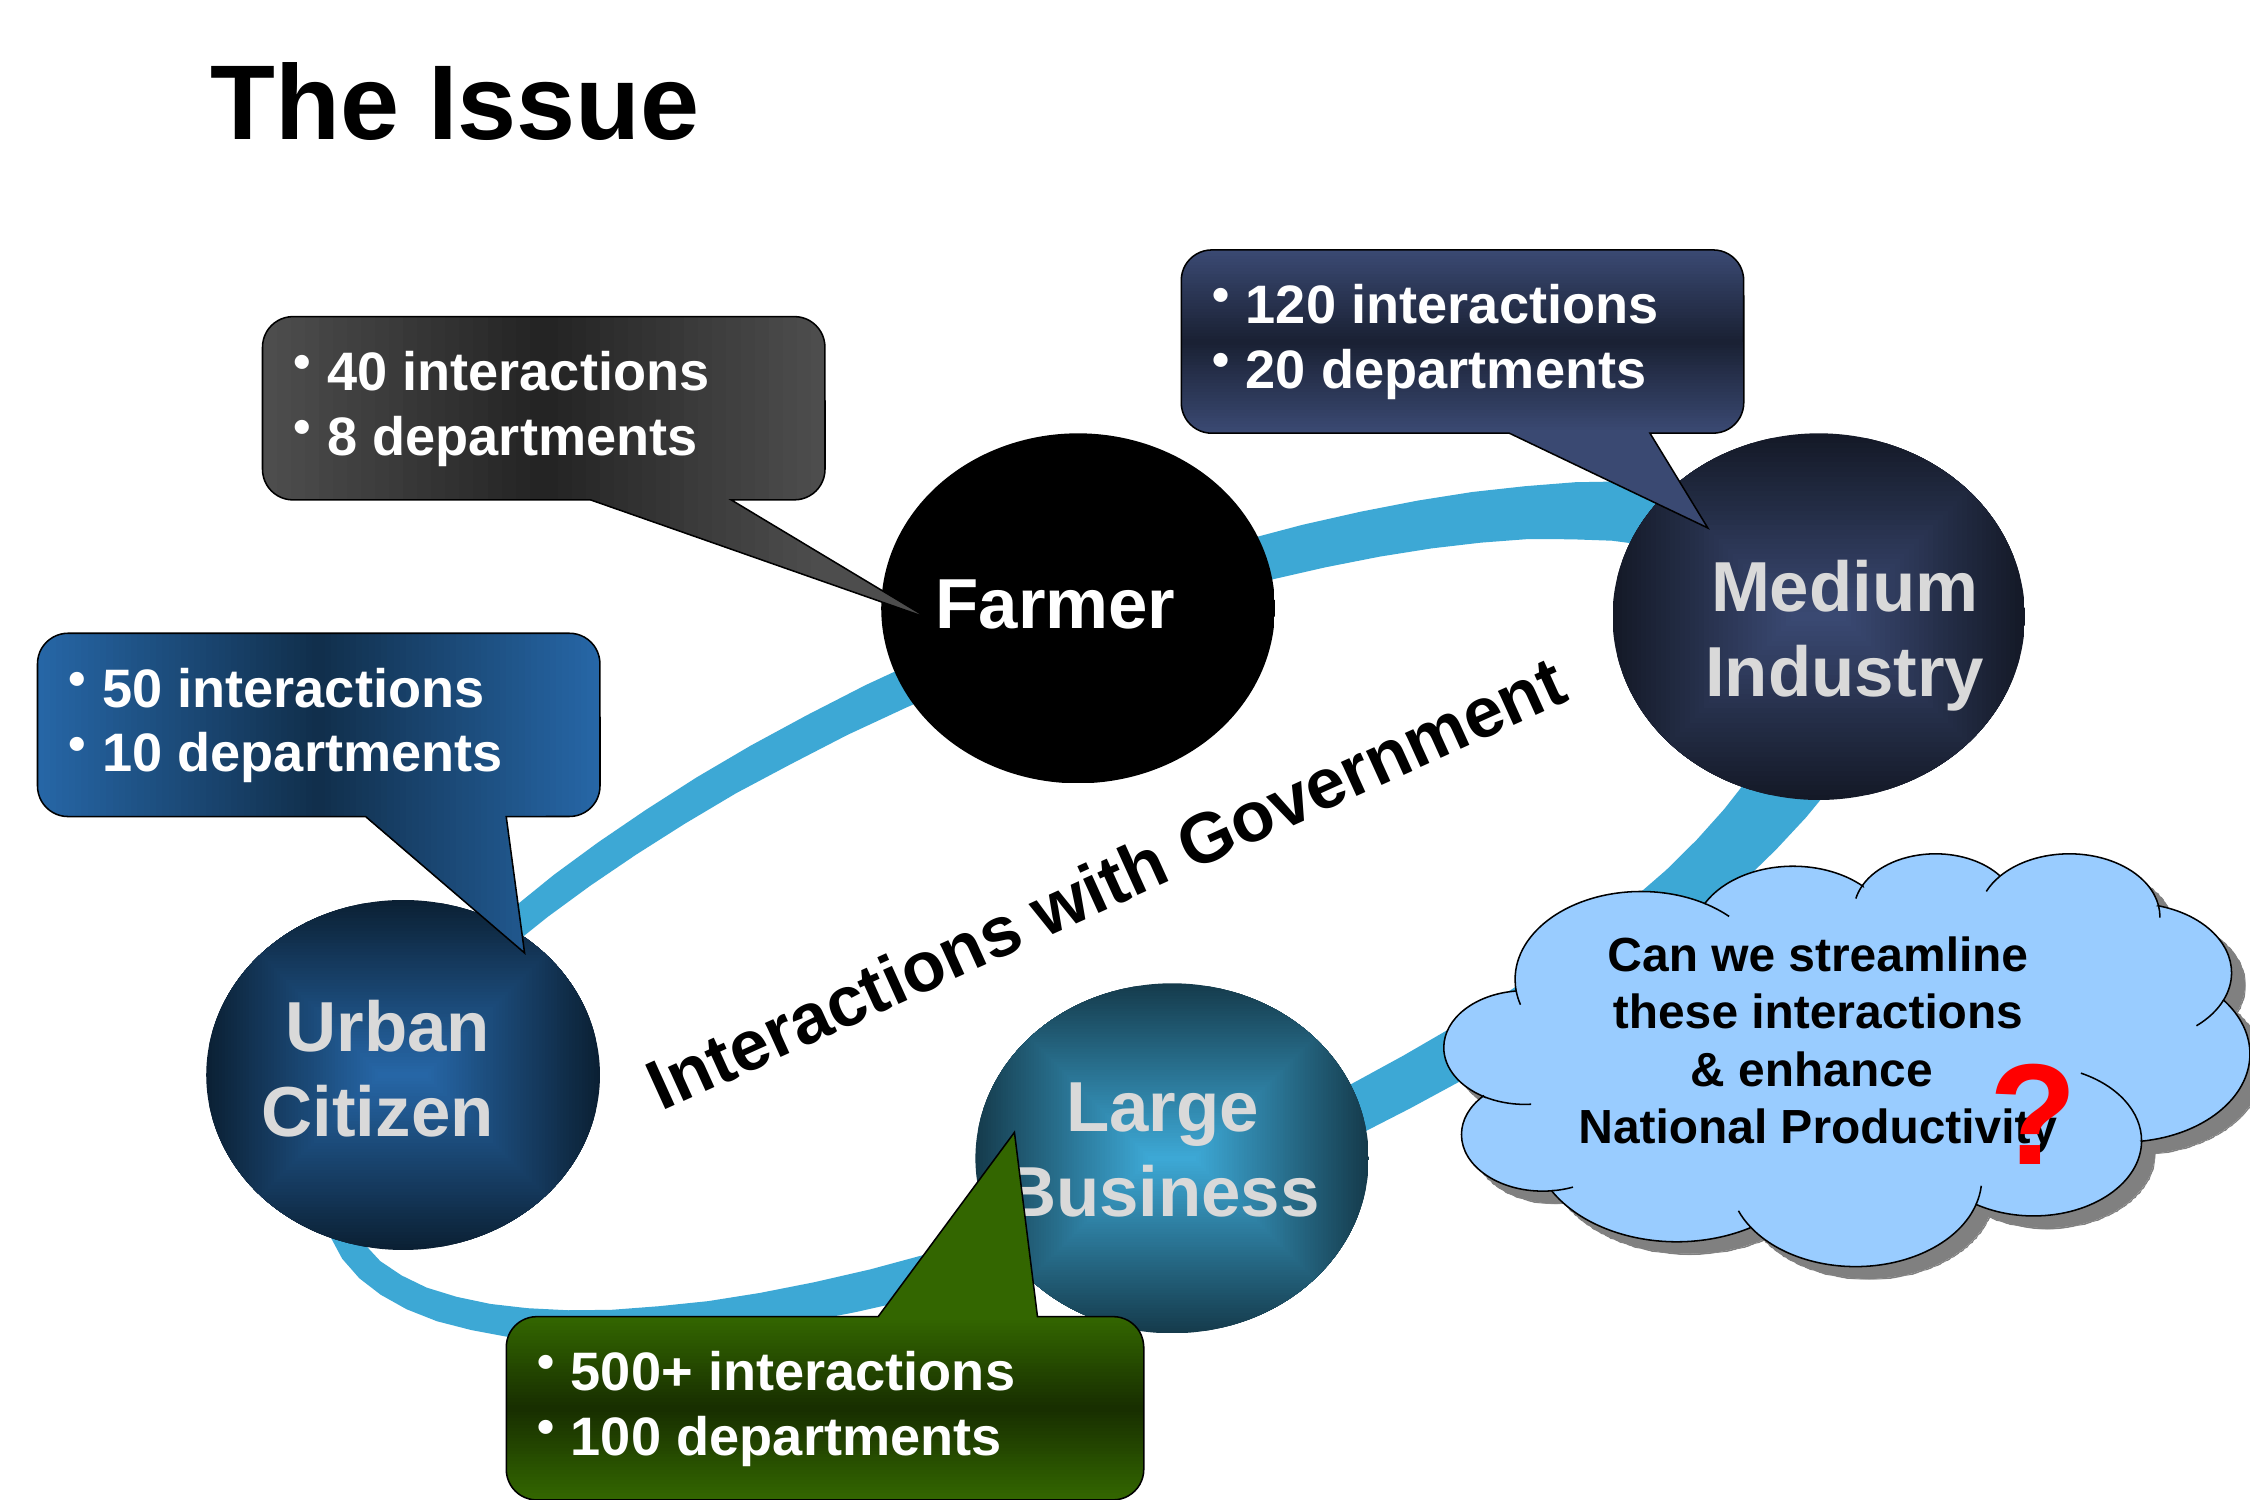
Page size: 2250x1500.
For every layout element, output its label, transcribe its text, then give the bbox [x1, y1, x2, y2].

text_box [205, 433, 2026, 1334]
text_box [1443, 853, 2250, 1267]
text_box 40 interactions 8 departments [262, 316, 826, 430]
text_box 120 interactions 20 departments [1181, 249, 1744, 430]
title The Issue [210, 33, 1767, 200]
text_box 50 interactions 10 departments [37, 633, 201, 817]
text_box 500+ interactions 100 departments [506, 1345, 1144, 1500]
